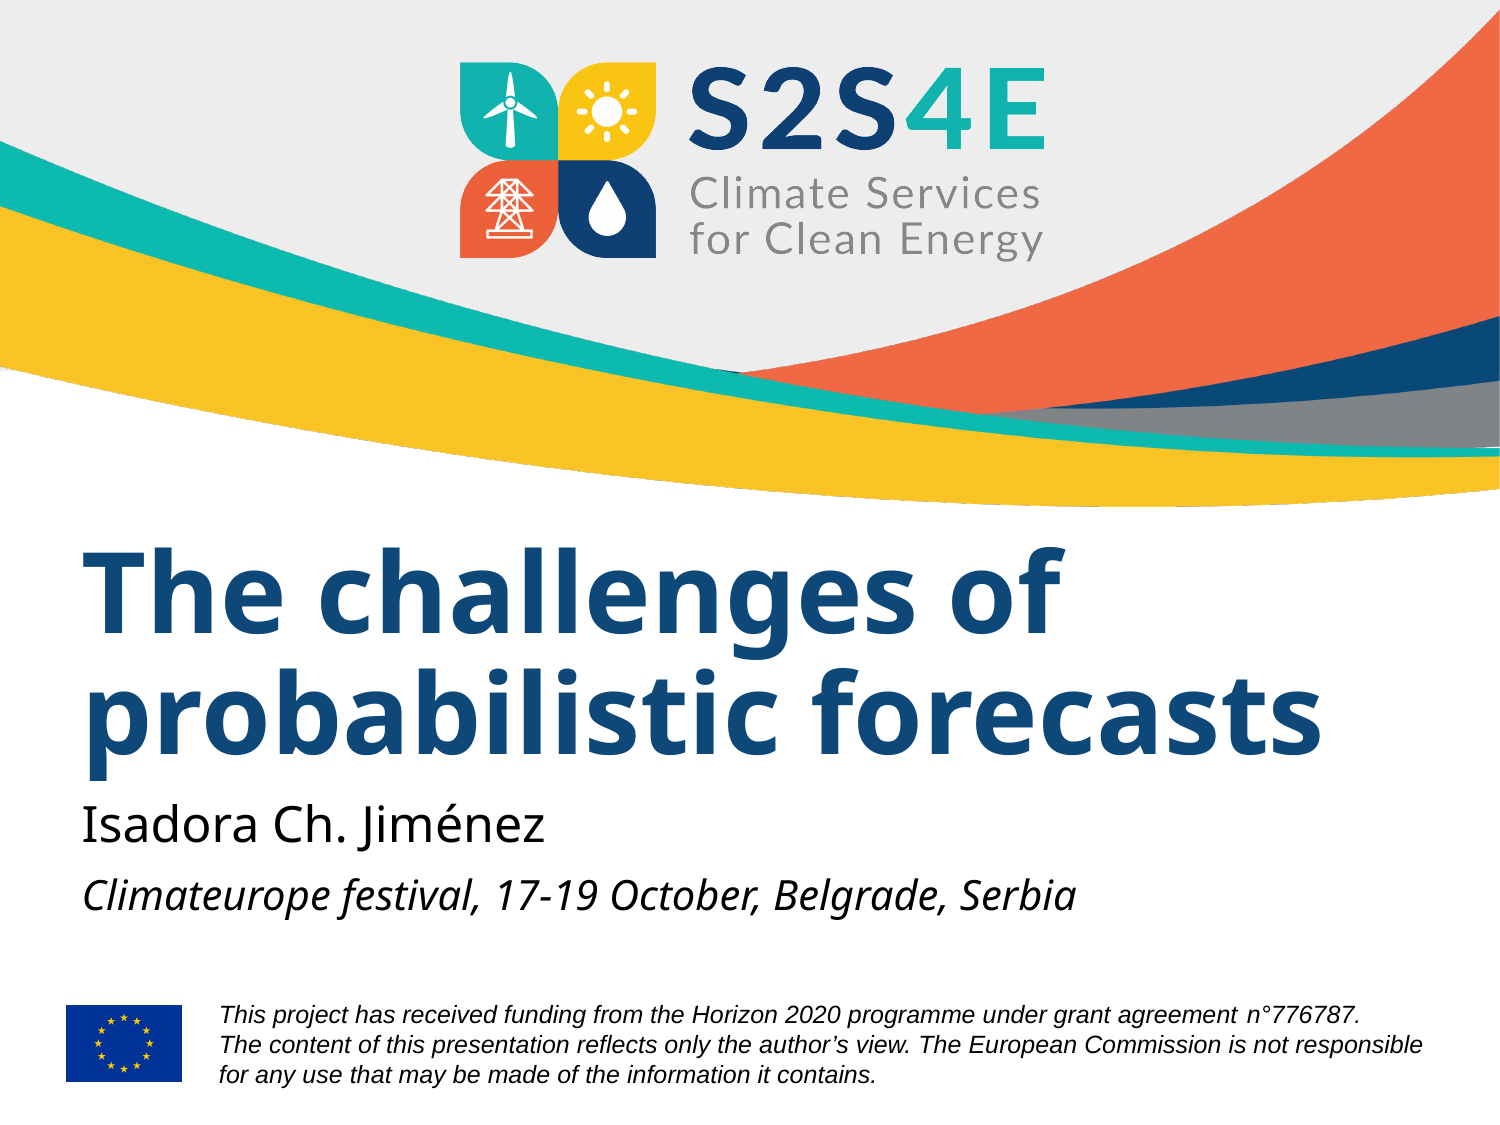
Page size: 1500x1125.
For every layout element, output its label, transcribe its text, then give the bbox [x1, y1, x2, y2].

list Isadora Ch. Jiménez Climateurope festival, 17-19 October, Belgrade, Serbia [66, 792, 1449, 864]
picture [66, 1005, 182, 1082]
title The challenges of probabilistic forecasts [66, 528, 1449, 752]
picture [0, 9, 1500, 507]
